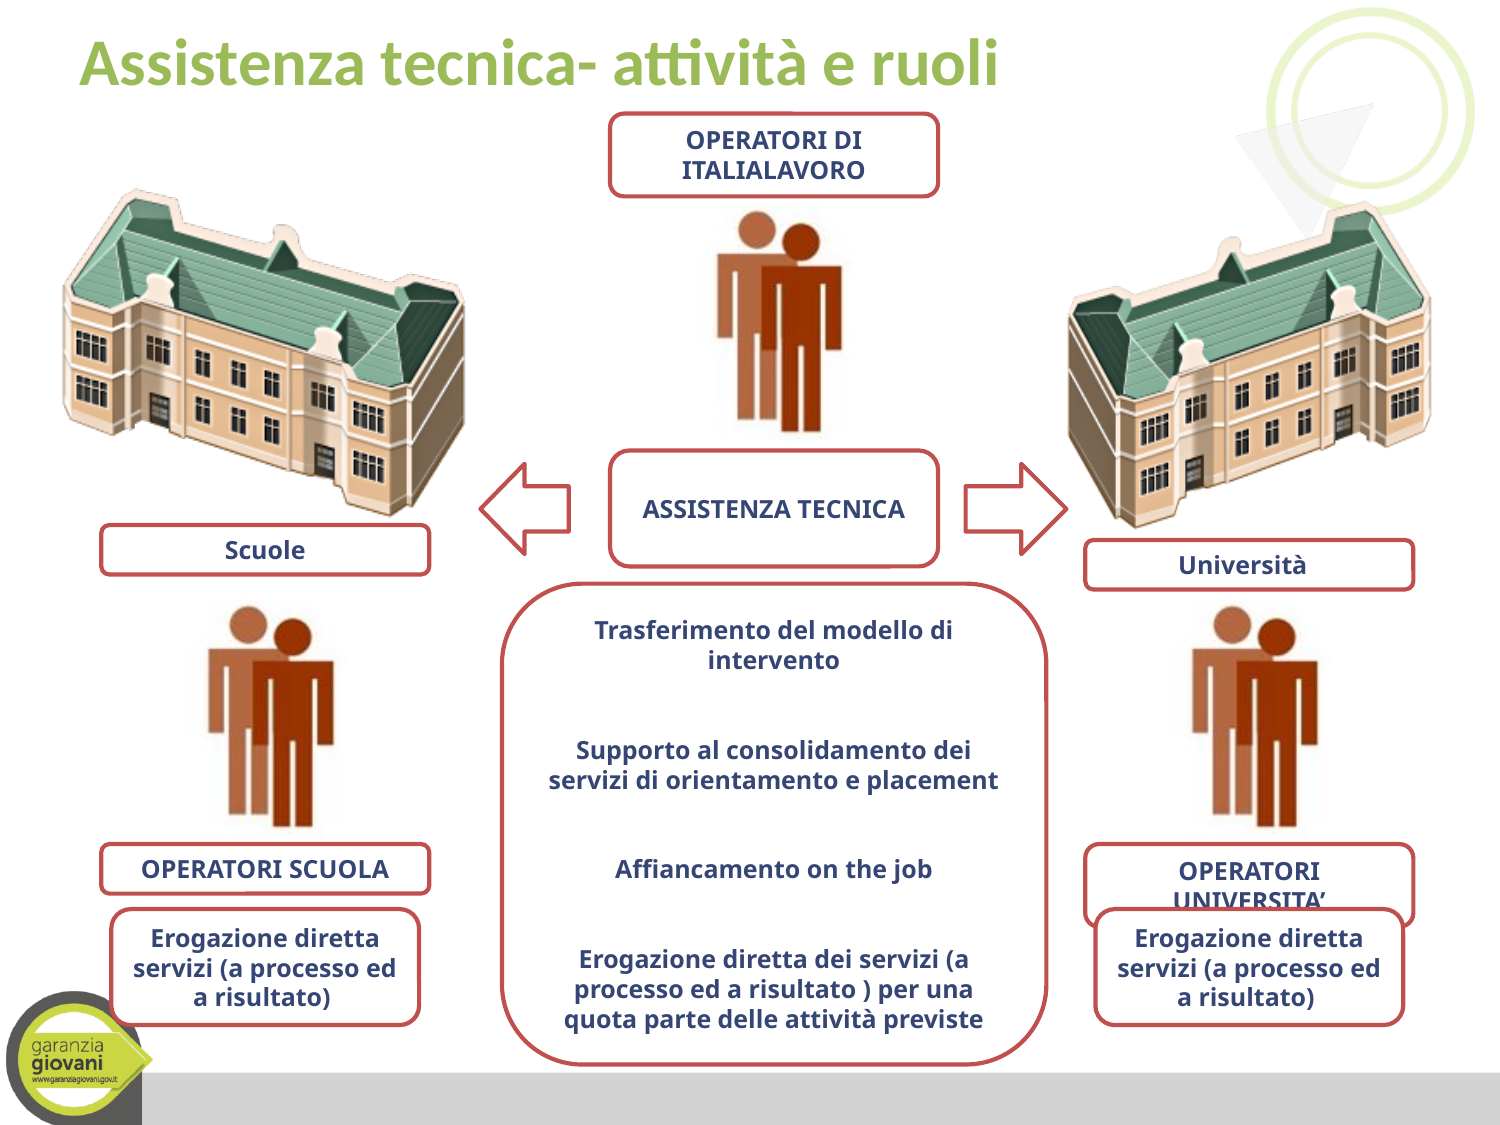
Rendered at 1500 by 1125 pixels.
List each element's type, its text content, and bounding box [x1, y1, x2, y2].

text_box OPERATORI SCUOLA [99, 841, 432, 896]
text_box [963, 461, 1046, 557]
text_box OPERATORI DI ITALIALAVORO [607, 111, 941, 199]
picture [1051, 7, 1475, 576]
text_box Assistenza tecnica- attività e ruoli [64, 11, 1217, 107]
picture [694, 204, 855, 441]
text_box ASSISTENZA TECNICA [607, 448, 941, 569]
text_box OPERATORI UNIVERSITA’ [1083, 841, 1416, 928]
picture [0, 987, 1500, 1125]
text_box Erogazione diretta servizi (a processo ed a risultato) [109, 906, 422, 1028]
text_box Erogazione diretta servizi (a processo ed a risultato) [1093, 906, 1406, 1028]
text_box Trasferimento del modello di intervento Supporto al consolidamento dei servizi di orientamento e placement Affiancamento on the job Erogazione diretta dei servizi (a processo ed a risultato ) per una quota parte delle attività previste [499, 581, 1049, 1067]
picture [1169, 599, 1330, 836]
text_box Scuole [100, 572, 430, 577]
picture [185, 599, 346, 836]
picture [46, 126, 485, 564]
text_box [489, 461, 571, 557]
text_box Università [1083, 584, 1415, 592]
